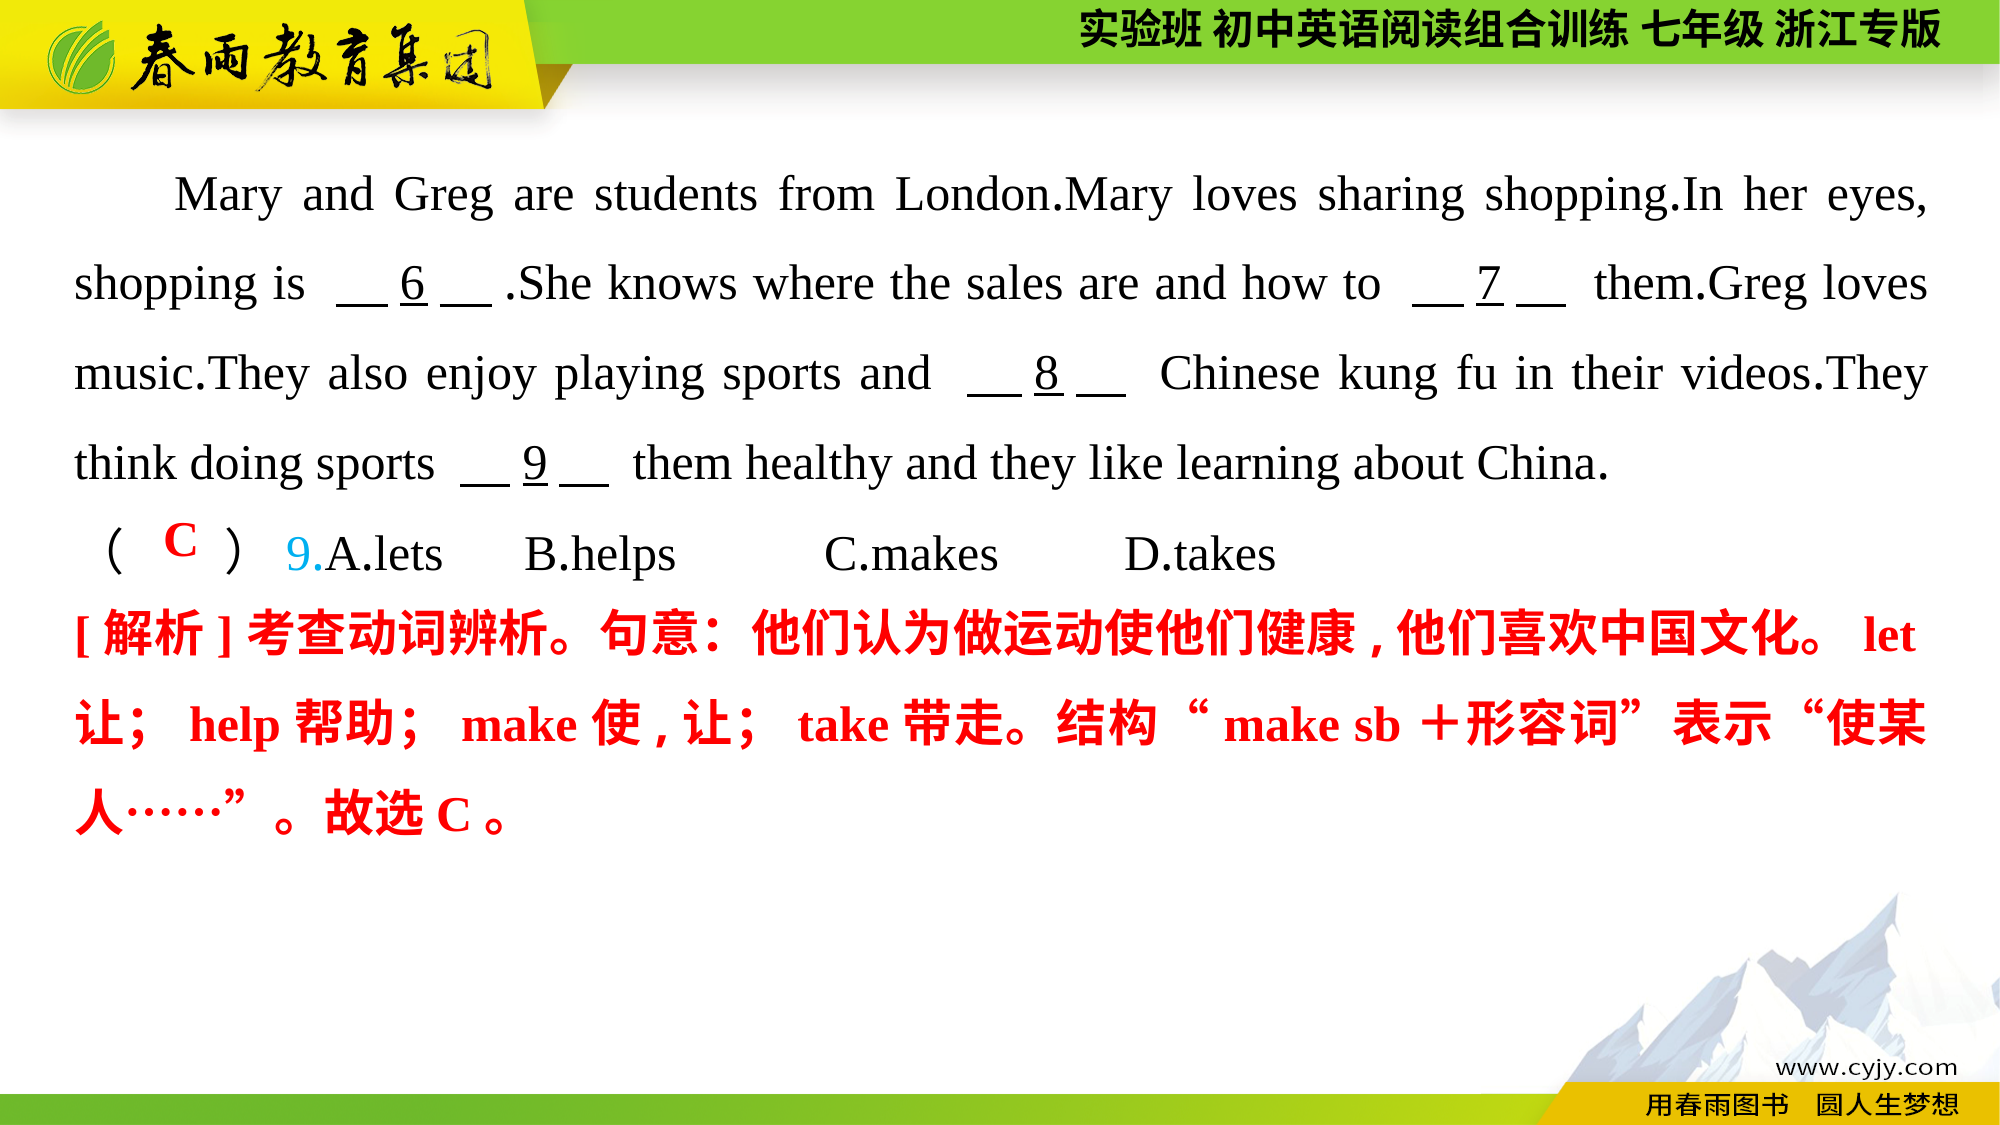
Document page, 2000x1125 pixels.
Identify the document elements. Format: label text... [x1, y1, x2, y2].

text_box C [148, 499, 215, 563]
text_box [解析]考查动词辨析。句意：他们认为做运动使他们健康,他们喜欢中国文化。let让；help帮助；make使,让；take带走。结构“make sb＋形容词”表示“使某人……”。故选C。 [59, 563, 1944, 849]
picture [0, 0, 2000, 1125]
list Mary and Greg are students from London.Mary loves sharing shopping.In her eyes, shopping is 6 .She knows where the sales are and how to 7 them.Greg loves music.They also enjoy playing sports and 8 Chinese kung fu in their videos.They think doing sports 9 them healthy and they like learning about China. （ ）9.A.lets B.helps C.makes D.takes [59, 122, 1944, 563]
